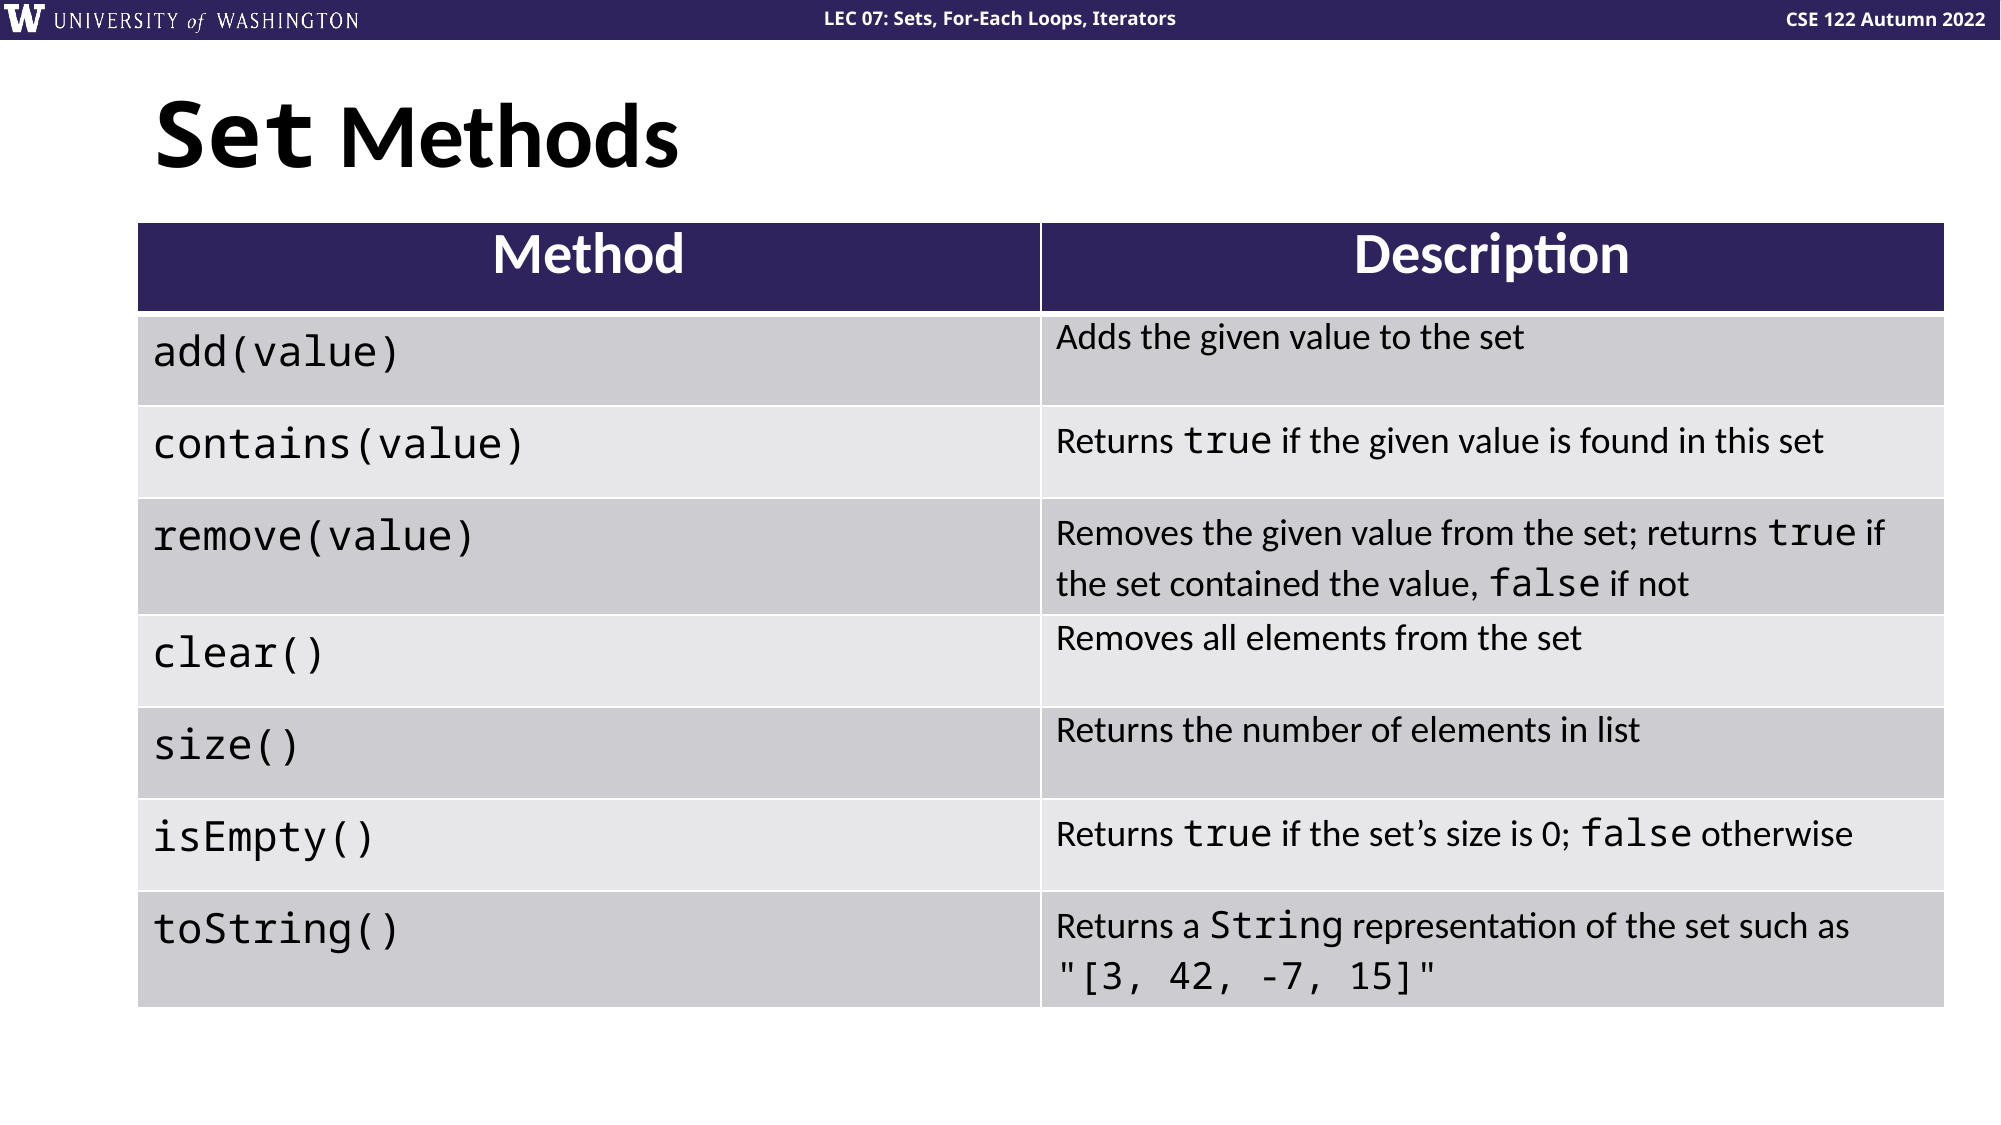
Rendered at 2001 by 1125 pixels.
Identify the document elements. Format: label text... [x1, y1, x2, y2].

table_cell clear() [138, 616, 1040, 706]
table_header Method [138, 223, 1040, 311]
table_cell Returns a String representation of the set such as "[3, 42, -7, 15]" [1042, 892, 1944, 1007]
table_cell Removes the given value from the set; returns true if the set contained the value, false if not [1042, 499, 1944, 614]
table_cell isEmpty() [138, 800, 1040, 890]
title Set Methods [137, 74, 1863, 200]
table_cell Adds the given value to the set [1042, 317, 1944, 405]
table_cell Returns true if the set’s size is 0; false otherwise [1042, 800, 1944, 890]
table_cell size() [138, 708, 1040, 798]
table_header Description [1042, 223, 1944, 311]
table_cell remove(value) [138, 499, 1040, 614]
table_cell toString() [138, 892, 1040, 1007]
table_cell Removes all elements from the set [1042, 616, 1944, 706]
table_cell add(value) [138, 317, 1040, 405]
table_cell Returns true if the given value is found in this set [1042, 407, 1944, 497]
table_cell Returns the number of elements in list [1042, 708, 1944, 798]
picture [4, 4, 358, 33]
table_cell contains(value) [138, 407, 1040, 497]
